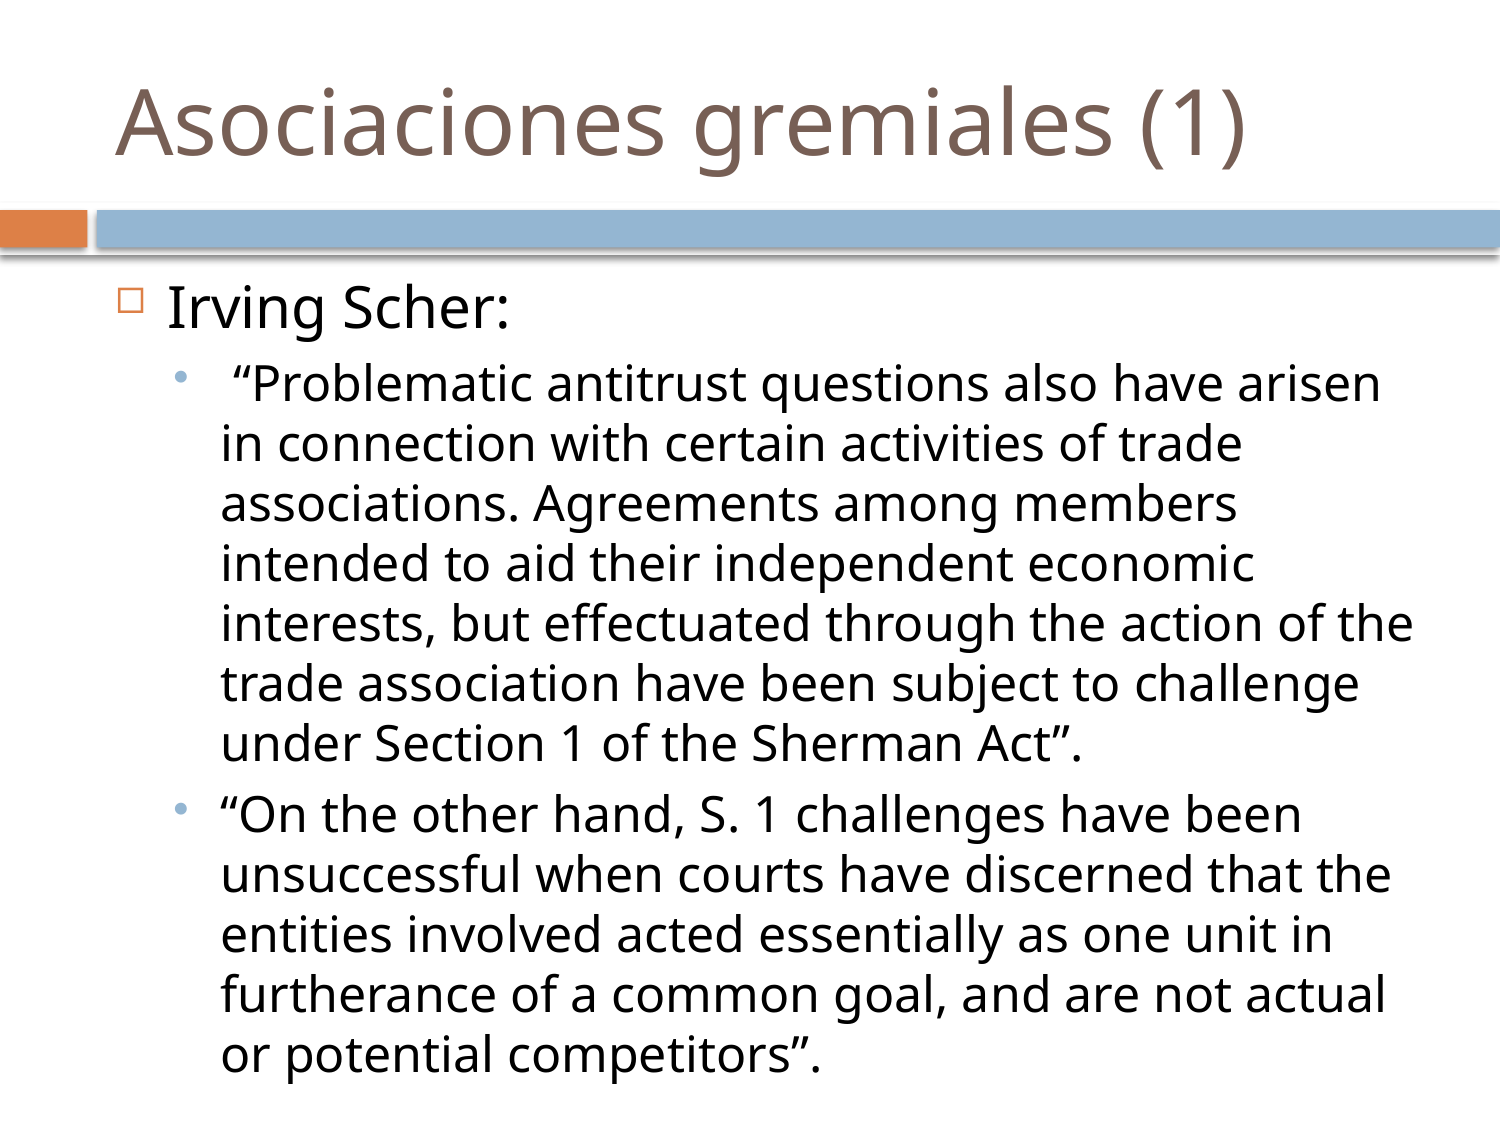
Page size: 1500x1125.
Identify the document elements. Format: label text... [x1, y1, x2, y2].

title Asociaciones gremiales (1) [100, 37, 1438, 200]
list Irving Scher: “Problematic antitrust questions also have arisen in connection with certain activities of trade associations. Agreements among members intended to aid their independent economic interests, but effectuated through the action of the trade association have been subject to challenge under Section 1 of the Sherman Act”. “On the other hand, S. 1 challenges have been unsuccessful when courts have discerned that the entities involved acted essentially as one unit in furtherance of a common goal, and are not actual or potential competitors”. [100, 262, 1438, 1000]
